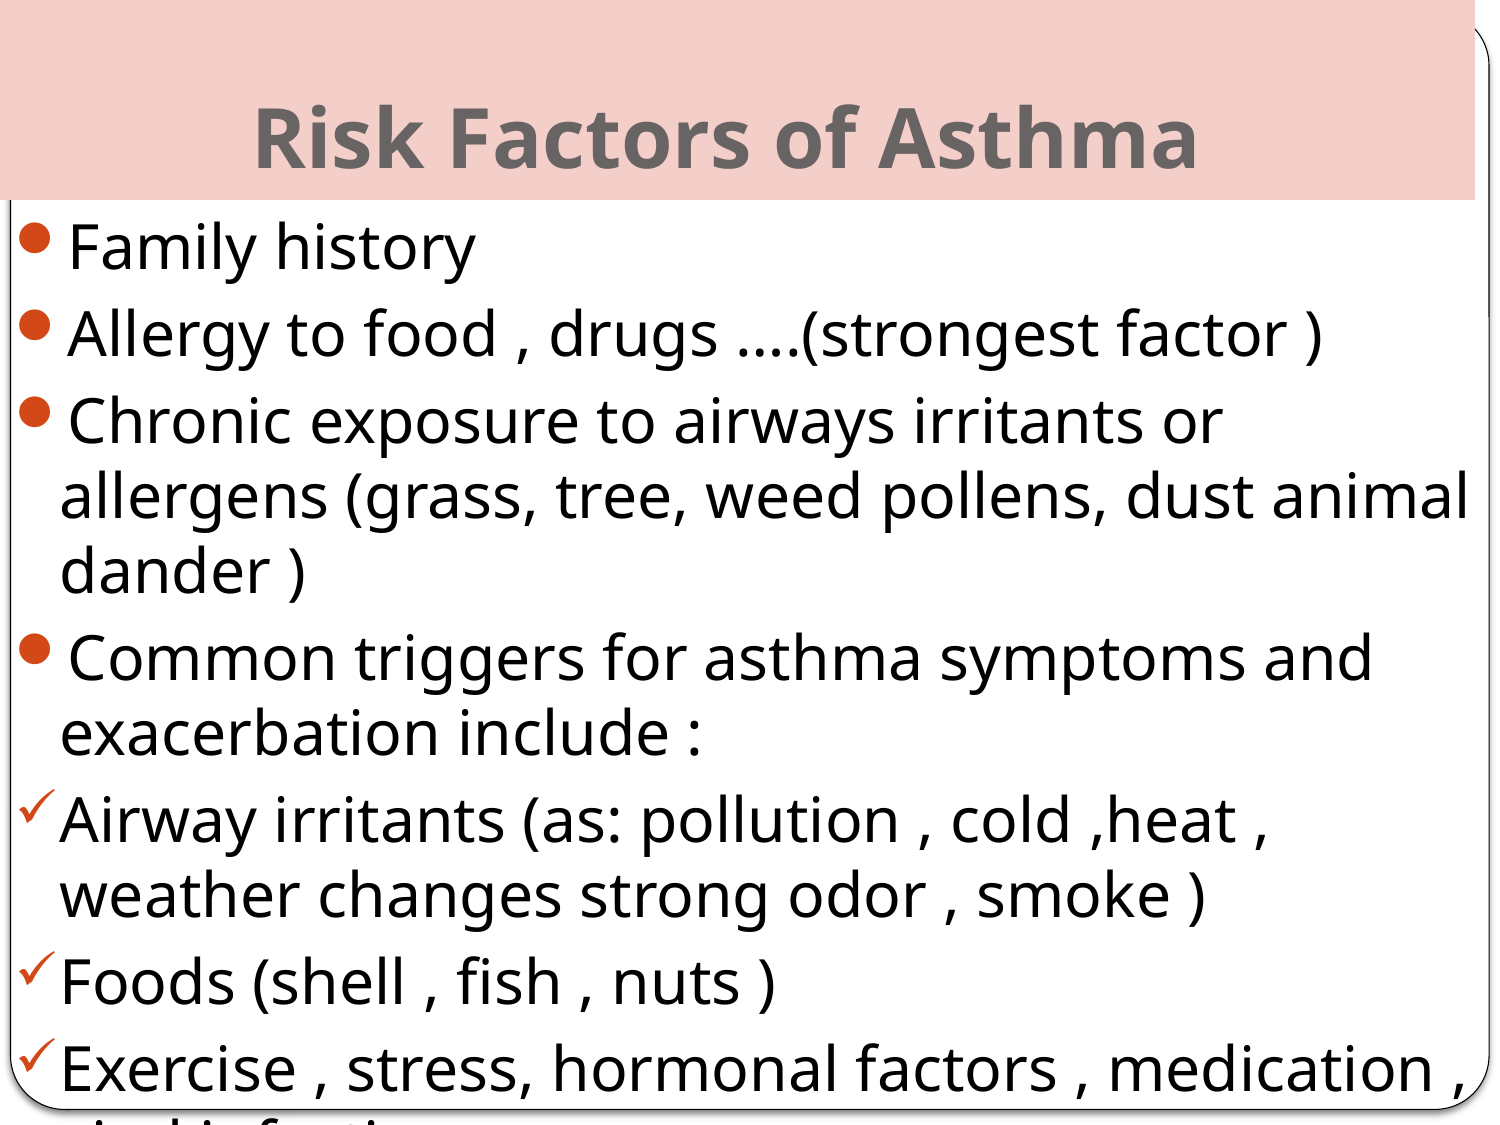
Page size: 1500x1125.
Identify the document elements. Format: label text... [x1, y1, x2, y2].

title Risk Factors of Asthma [0, 0, 1475, 200]
list Family history Allergy to food , drugs ….(strongest factor ) Chronic exposure to airways irritants or allergens (grass, tree, weed pollens, dust animal dander ) Common triggers for asthma symptoms and exacerbation include : Airway irritants (as: pollution , cold ,heat , weather changes strong odor , smoke ) Foods (shell , fish , nuts ) Exercise , stress, hormonal factors , medication , viral infection [0, 200, 1500, 1125]
